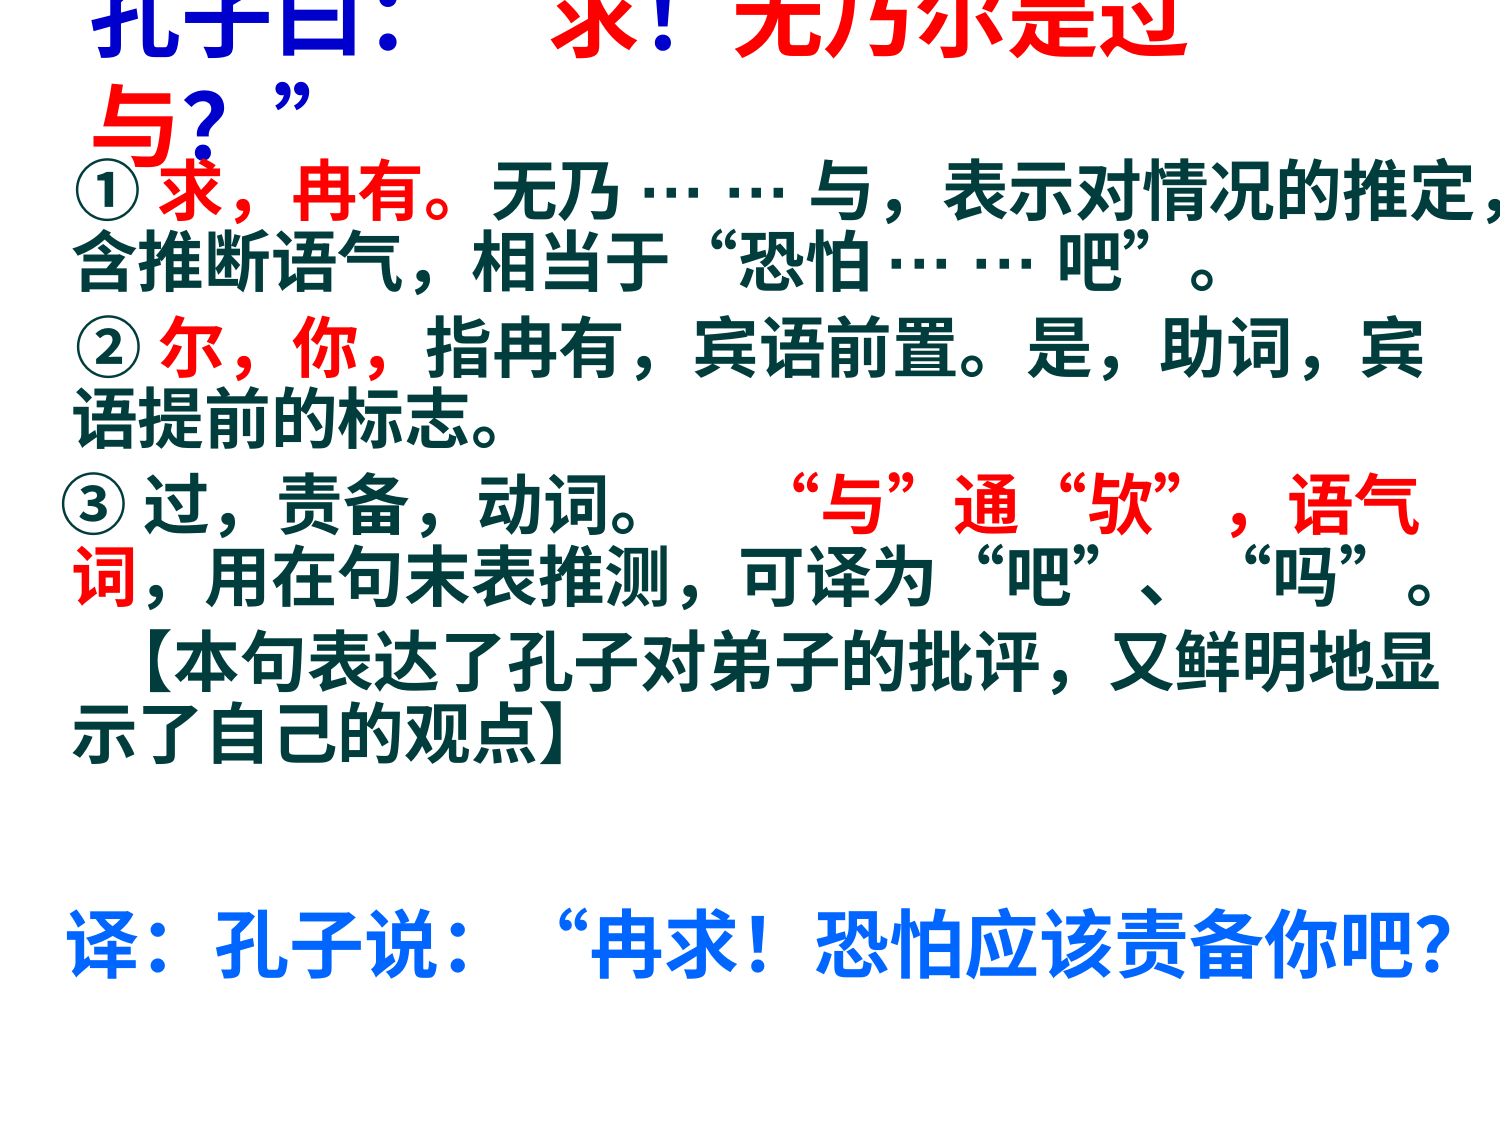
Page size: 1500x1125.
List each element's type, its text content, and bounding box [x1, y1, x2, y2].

list ①求，冉有。无乃··· ···与，表示对情况的推定，含推断语气，相当于“恐怕··· ···吧”。 ②尔，你，指冉有，宾语前置。是，助词，宾语提前的标志。 ③过，责备，动词。 “与”通“欤”，语气词，用在句末表推测，可译为“吧”、“吗”。 【本句表达了孔子对弟子的批评，又鲜明地显示了自己的观点】 [0, 149, 1500, 839]
title 孔子曰：“求！无乃尔是过与？” [74, 0, 1477, 149]
text_box 译：孔子说：“冉求！恐怕应该责备你吧？ [50, 899, 1500, 1077]
